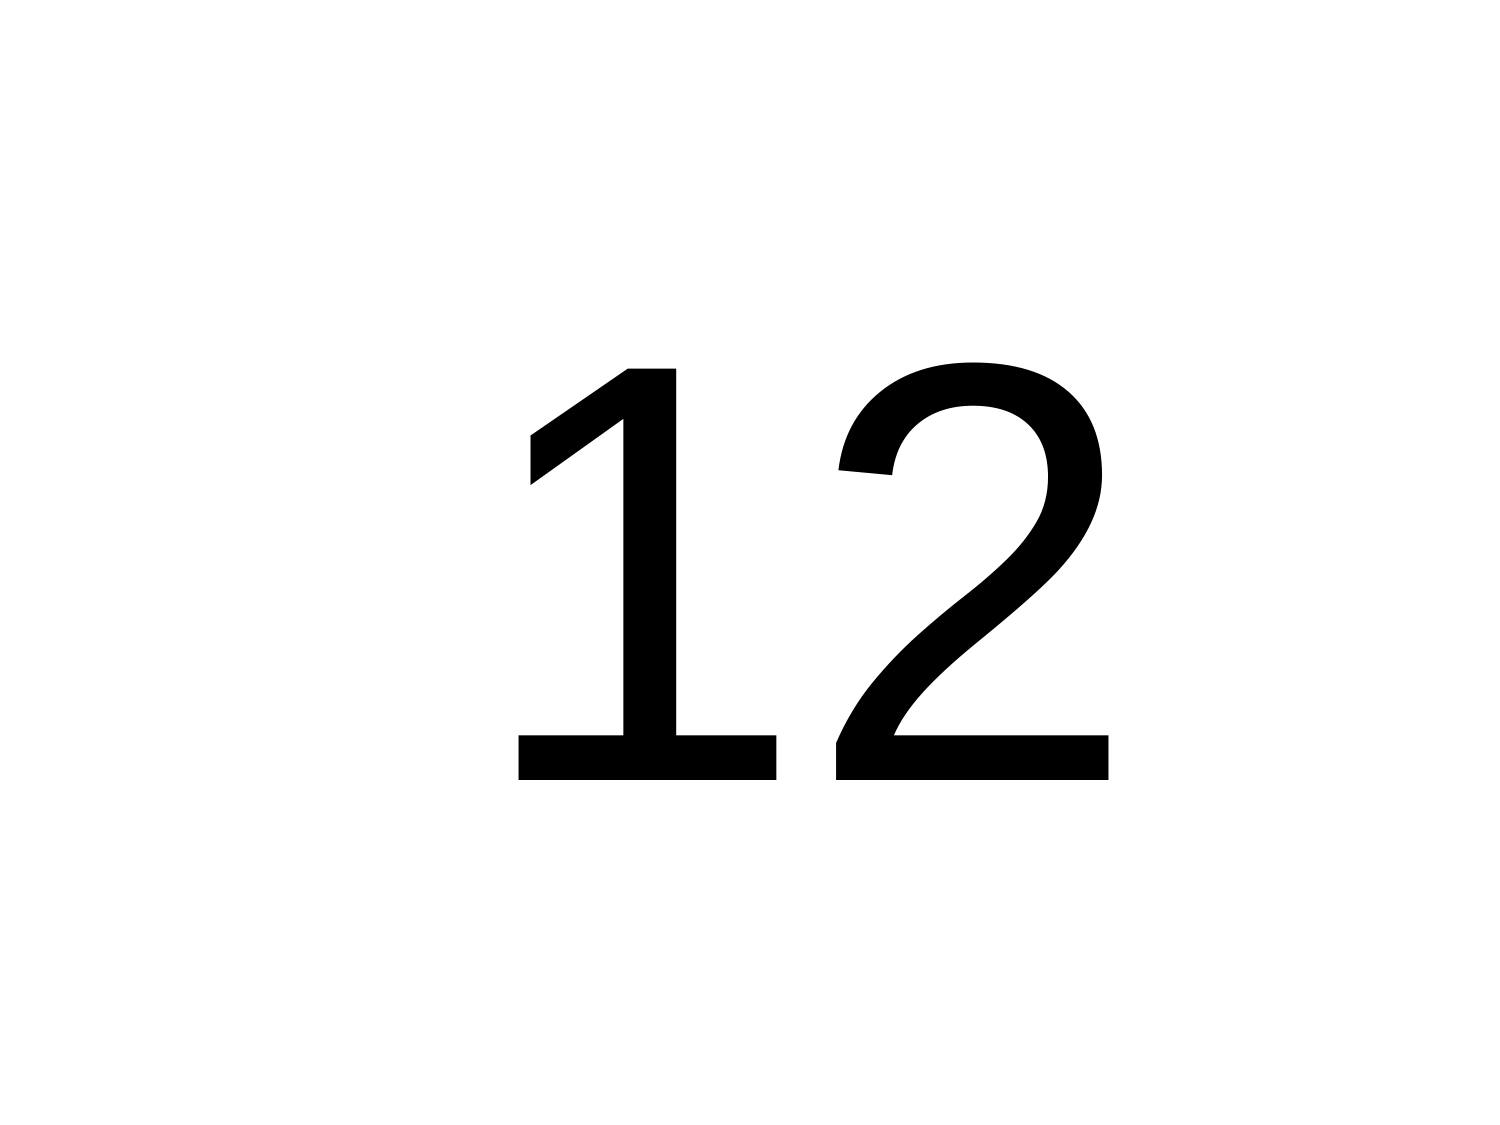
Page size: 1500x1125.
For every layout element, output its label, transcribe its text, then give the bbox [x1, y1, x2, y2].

text_box 12 [225, 174, 1388, 908]
